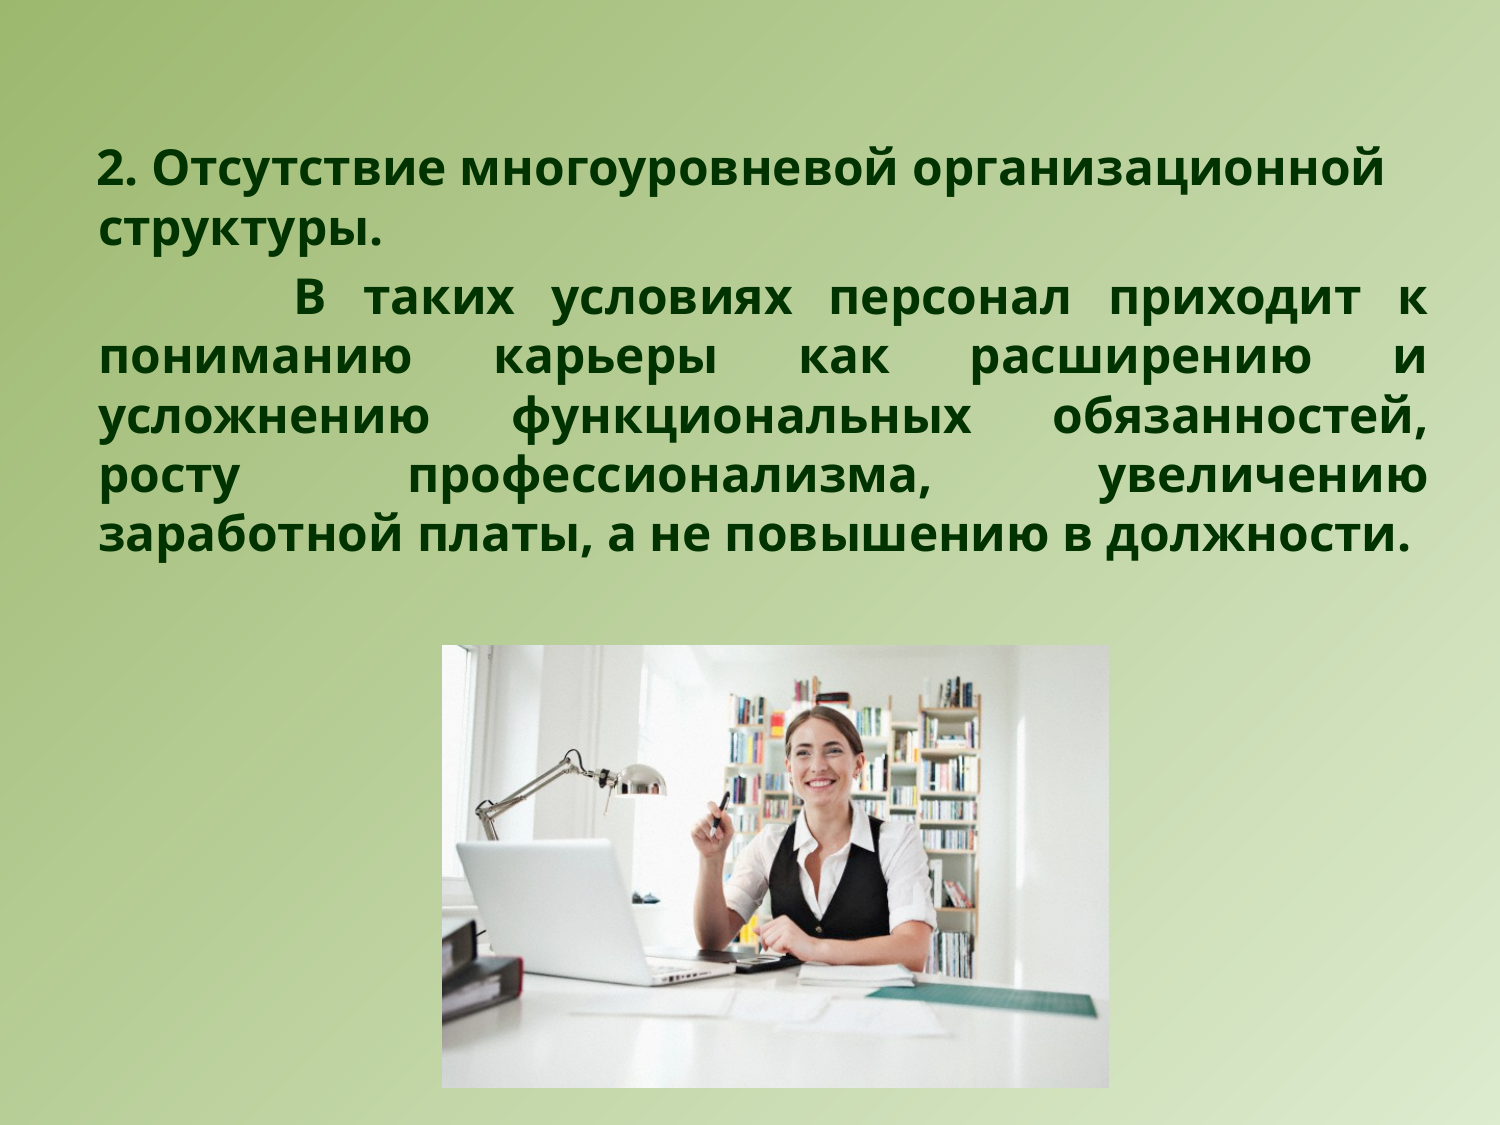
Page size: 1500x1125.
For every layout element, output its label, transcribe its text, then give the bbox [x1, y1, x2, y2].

picture [442, 644, 1109, 1089]
list 2. Отсутствие многоуровневой организационной структуры. В таких условиях персонал приходит к пониманию карьеры как расширению и усложнению функциональных обязанностей, росту профессионализма, увеличению заработной платы, а не повышению в должности. [35, 128, 1444, 634]
